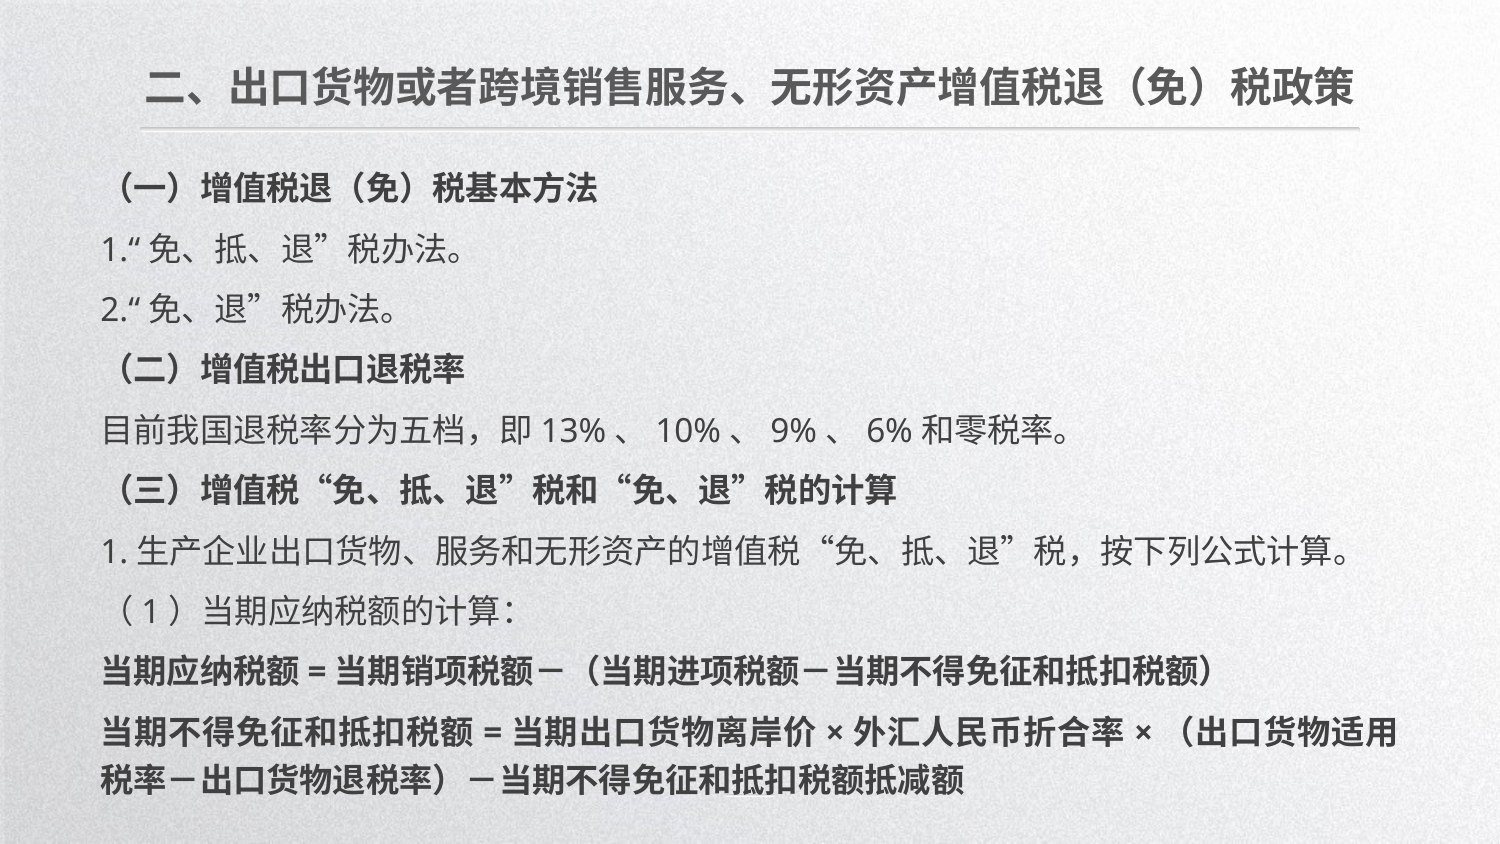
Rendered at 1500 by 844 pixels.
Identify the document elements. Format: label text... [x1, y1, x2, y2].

picture [0, 0, 1500, 844]
text_box （一）增值税退（免）税基本方法 1.“免、抵、退”税办法。 2.“免、退”税办法。 （二）增值税出口退税率 目前我国退税率分为五档，即13%、10%、9%、6%和零税率。 （三）增值税“免、抵、退”税和“免、退”税的计算 1.生产企业出口货物、服务和无形资产的增值税“免、抵、退”税，按下列公式计算。 （1）当期应纳税额的计算： 当期应纳税额=当期销项税额－（当期进项税额－当期不得免征和抵扣税额） 当期不得免征和抵扣税额=当期出口货物离岸价×外汇人民币折合率×（出口货物适用税率－出口货物退税率）－当期不得免征和抵扣税额抵减额 [100, 159, 1400, 844]
text_box 二、出口货物或者跨境销售服务、无形资产增值税退（免）税政策 [109, 55, 1391, 117]
